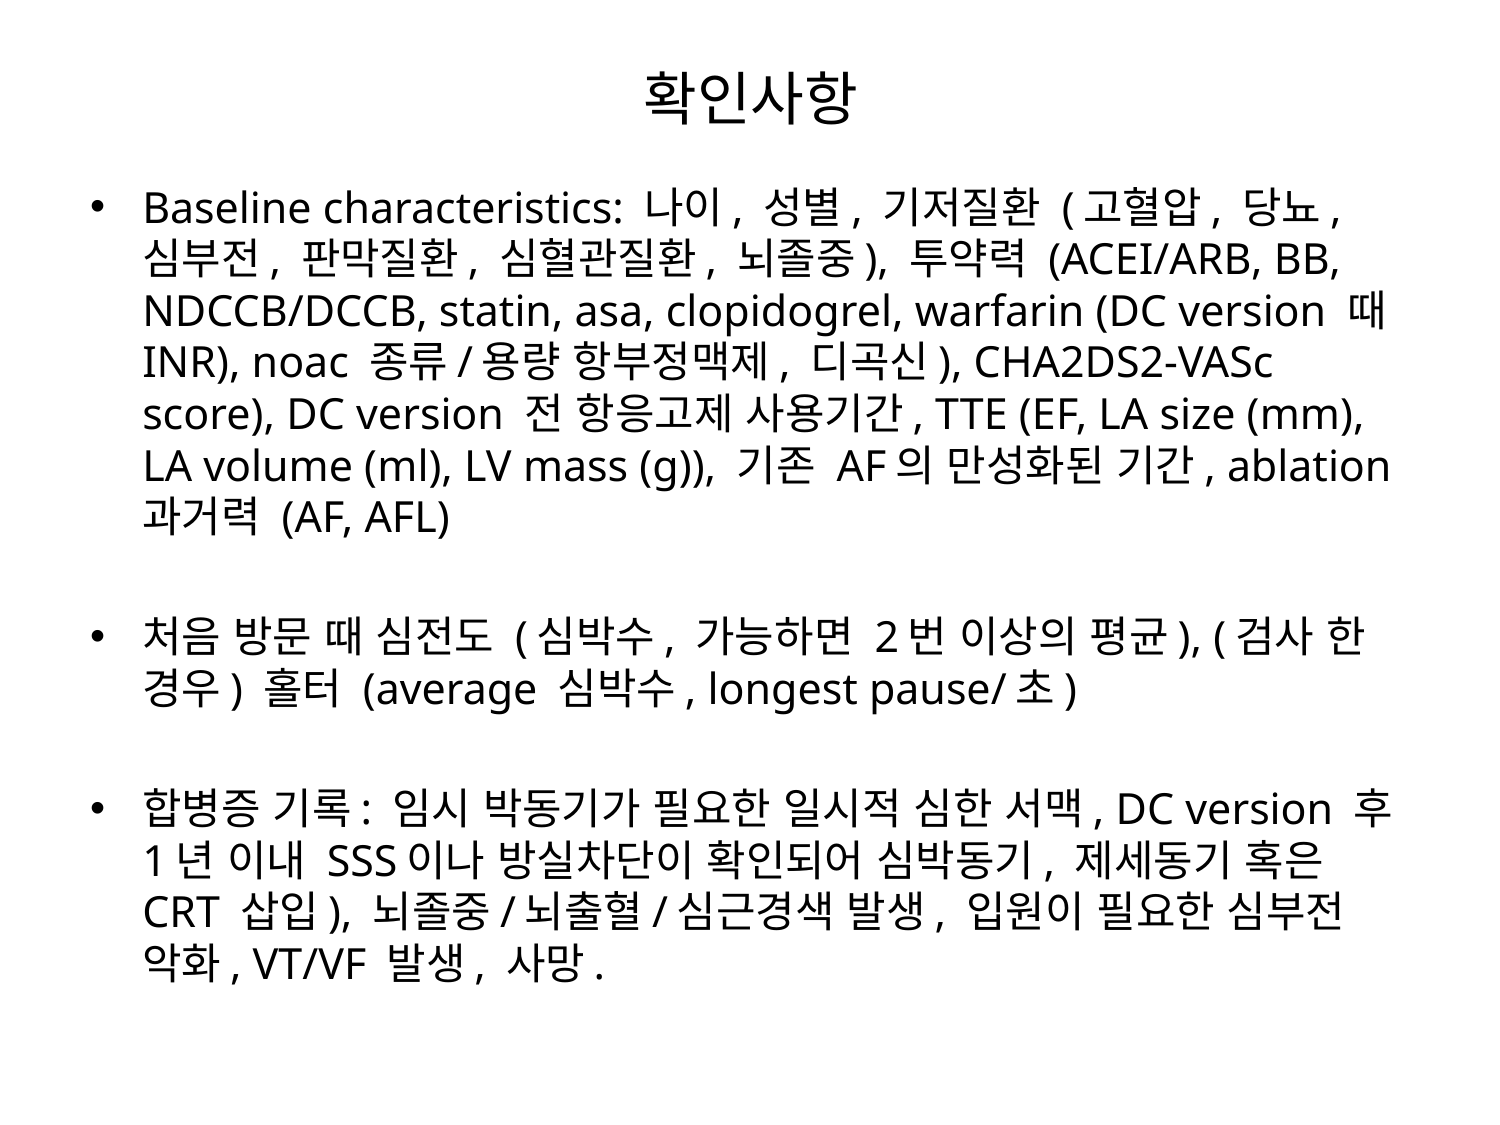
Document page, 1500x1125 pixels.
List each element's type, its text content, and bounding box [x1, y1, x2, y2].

list Baseline characteristics: 나이, 성별, 기저질환 (고혈압, 당뇨, 심부전, 판막질환, 심혈관질환, 뇌졸중), 투약력 (ACEI/ARB, BB, NDCCB/DCCB, statin, asa, clopidogrel, warfarin (DC version 때 INR), noac 종류/용량 항부정맥제, 디곡신), CHA2DS2-VASc score), DC version 전 항응고제 사용기간, TTE (EF, LA size (mm), LA volume (ml), LV mass (g)), 기존 AF의 만성화된 기간, ablation 과거력 (AF, AFL) 처음 방문 때 심전도 (심박수, 가능하면 2번 이상의 평균), (검사 한 경우) 홀터 (average 심박수, longest pause/초) 합병증 기록: 임시 박동기가 필요한 일시적 심한 서맥, DC version 후 1년 이내 SSS이나 방실차단이 확인되어 심박동기, 제세동기 혹은 CRT 삽입), 뇌졸중/뇌출혈/심근경색 발생, 입원이 필요한 심부전 악화, VT/VF 발생, 사망. [75, 172, 1425, 1005]
title 확인사항 [76, 45, 1425, 149]
